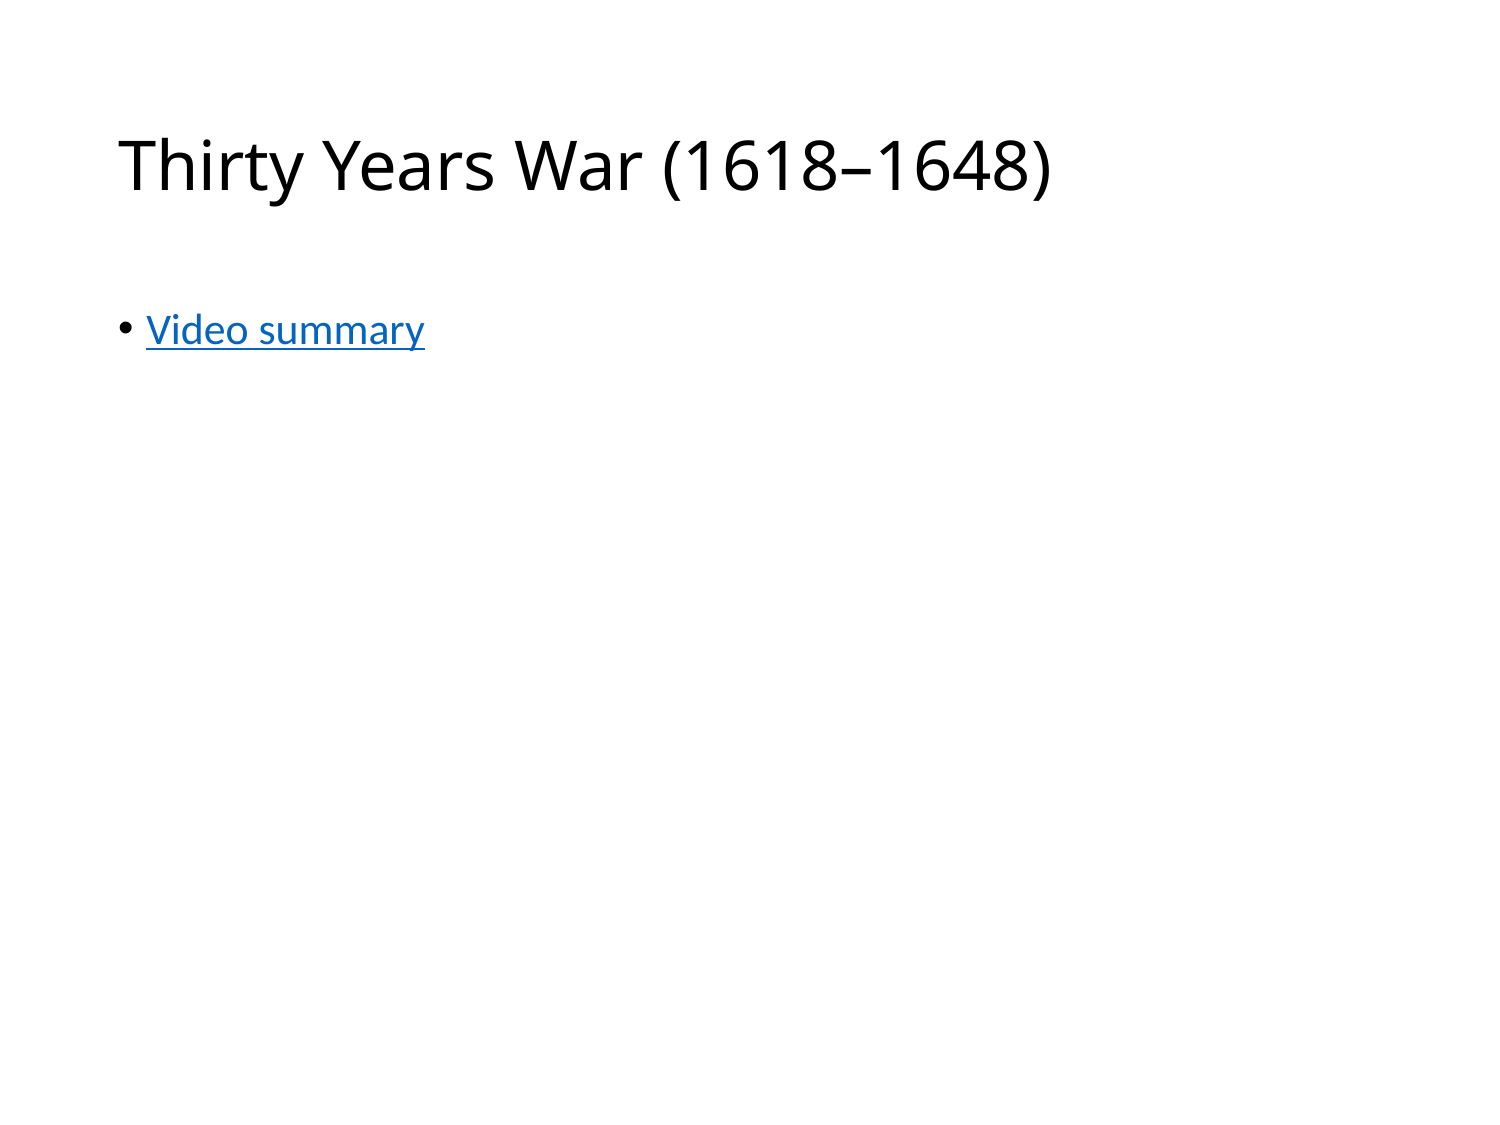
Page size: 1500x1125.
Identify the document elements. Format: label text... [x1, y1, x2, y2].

title Thirty Years War (1618–1648) [103, 59, 1397, 278]
list Video summary [103, 299, 1397, 1014]
